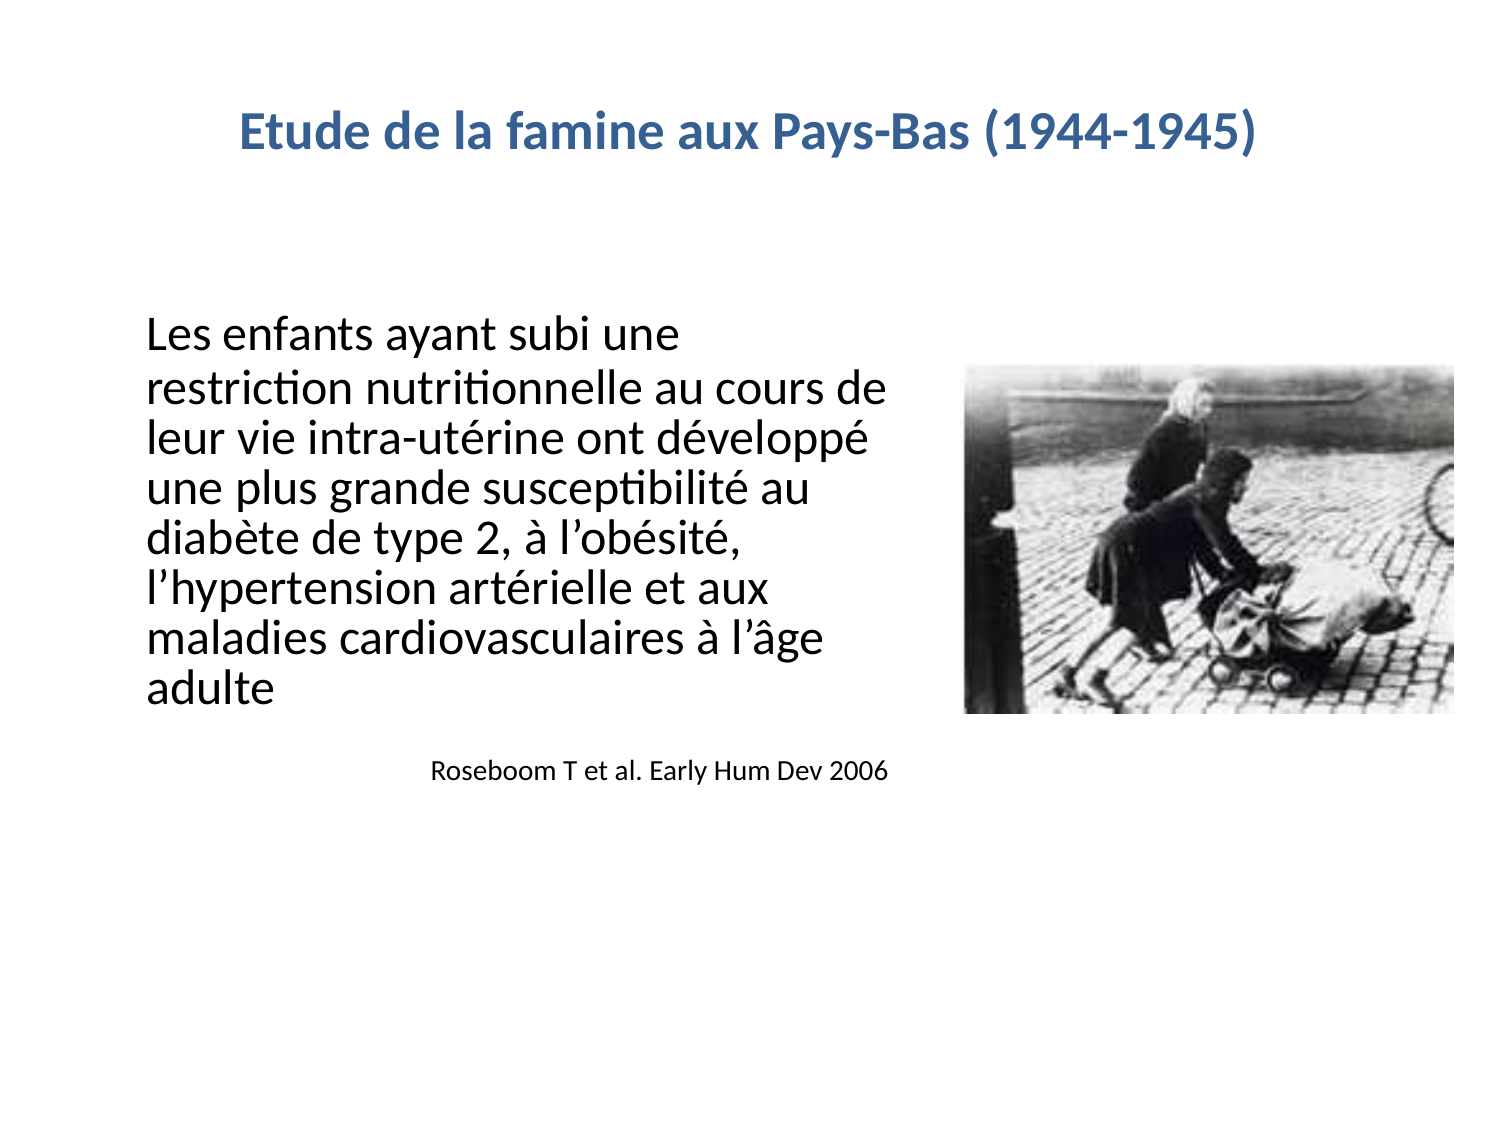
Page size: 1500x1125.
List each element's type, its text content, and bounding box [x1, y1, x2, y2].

title Etude de la famine aux Pays-Bas (1944-1945) [75, 45, 1425, 233]
picture [960, 363, 1454, 714]
list Les enfants ayant subi une restriction nutritionnelle au cours de leur vie intra-utérine ont développé une plus grande susceptibilité au diabète de type 2, à l’obésité, l’hypertension artérielle et aux maladies cardiovasculaires à l’âge adulte Roseboom T et al. Early Hum Dev 2006 [75, 292, 904, 1035]
